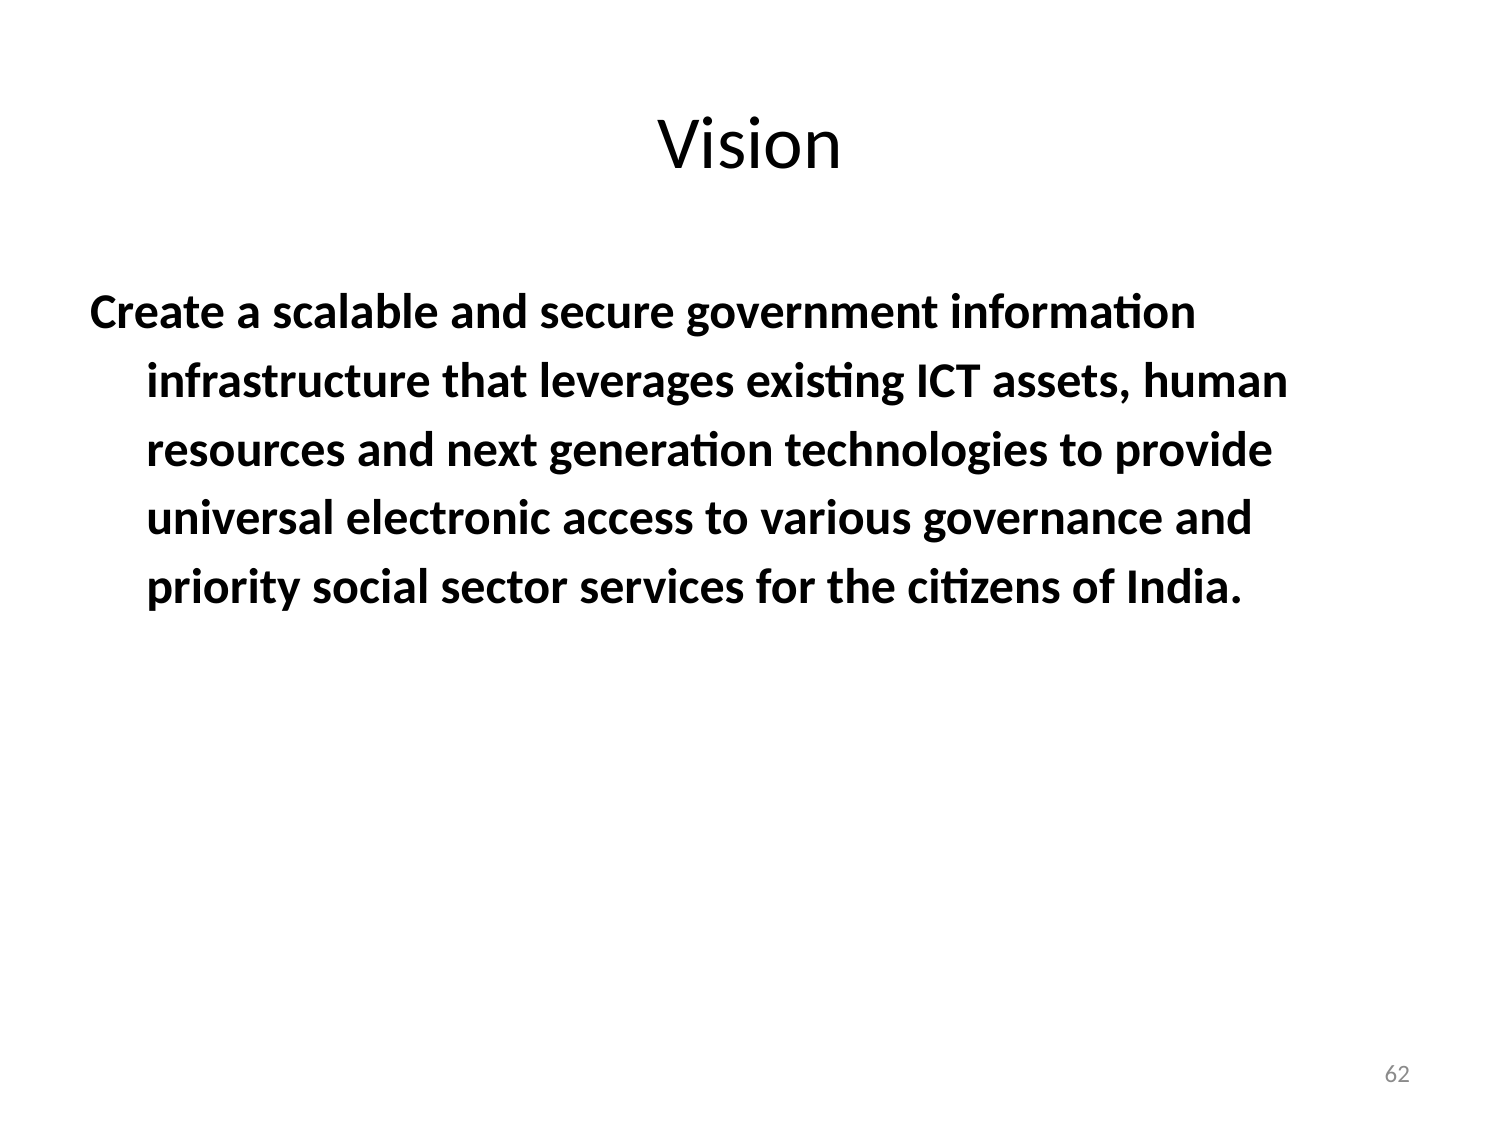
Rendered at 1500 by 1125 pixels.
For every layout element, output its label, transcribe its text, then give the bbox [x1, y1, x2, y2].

list Create a scalable and secure government information infrastructure that leverages existing ICT assets, human resources and next generation technologies to provide universal electronic access to various governance and priority social sector services for the citizens of India. [75, 262, 1425, 1067]
title Vision [75, 45, 1425, 233]
slide_number 62 [1074, 1042, 1425, 1103]
